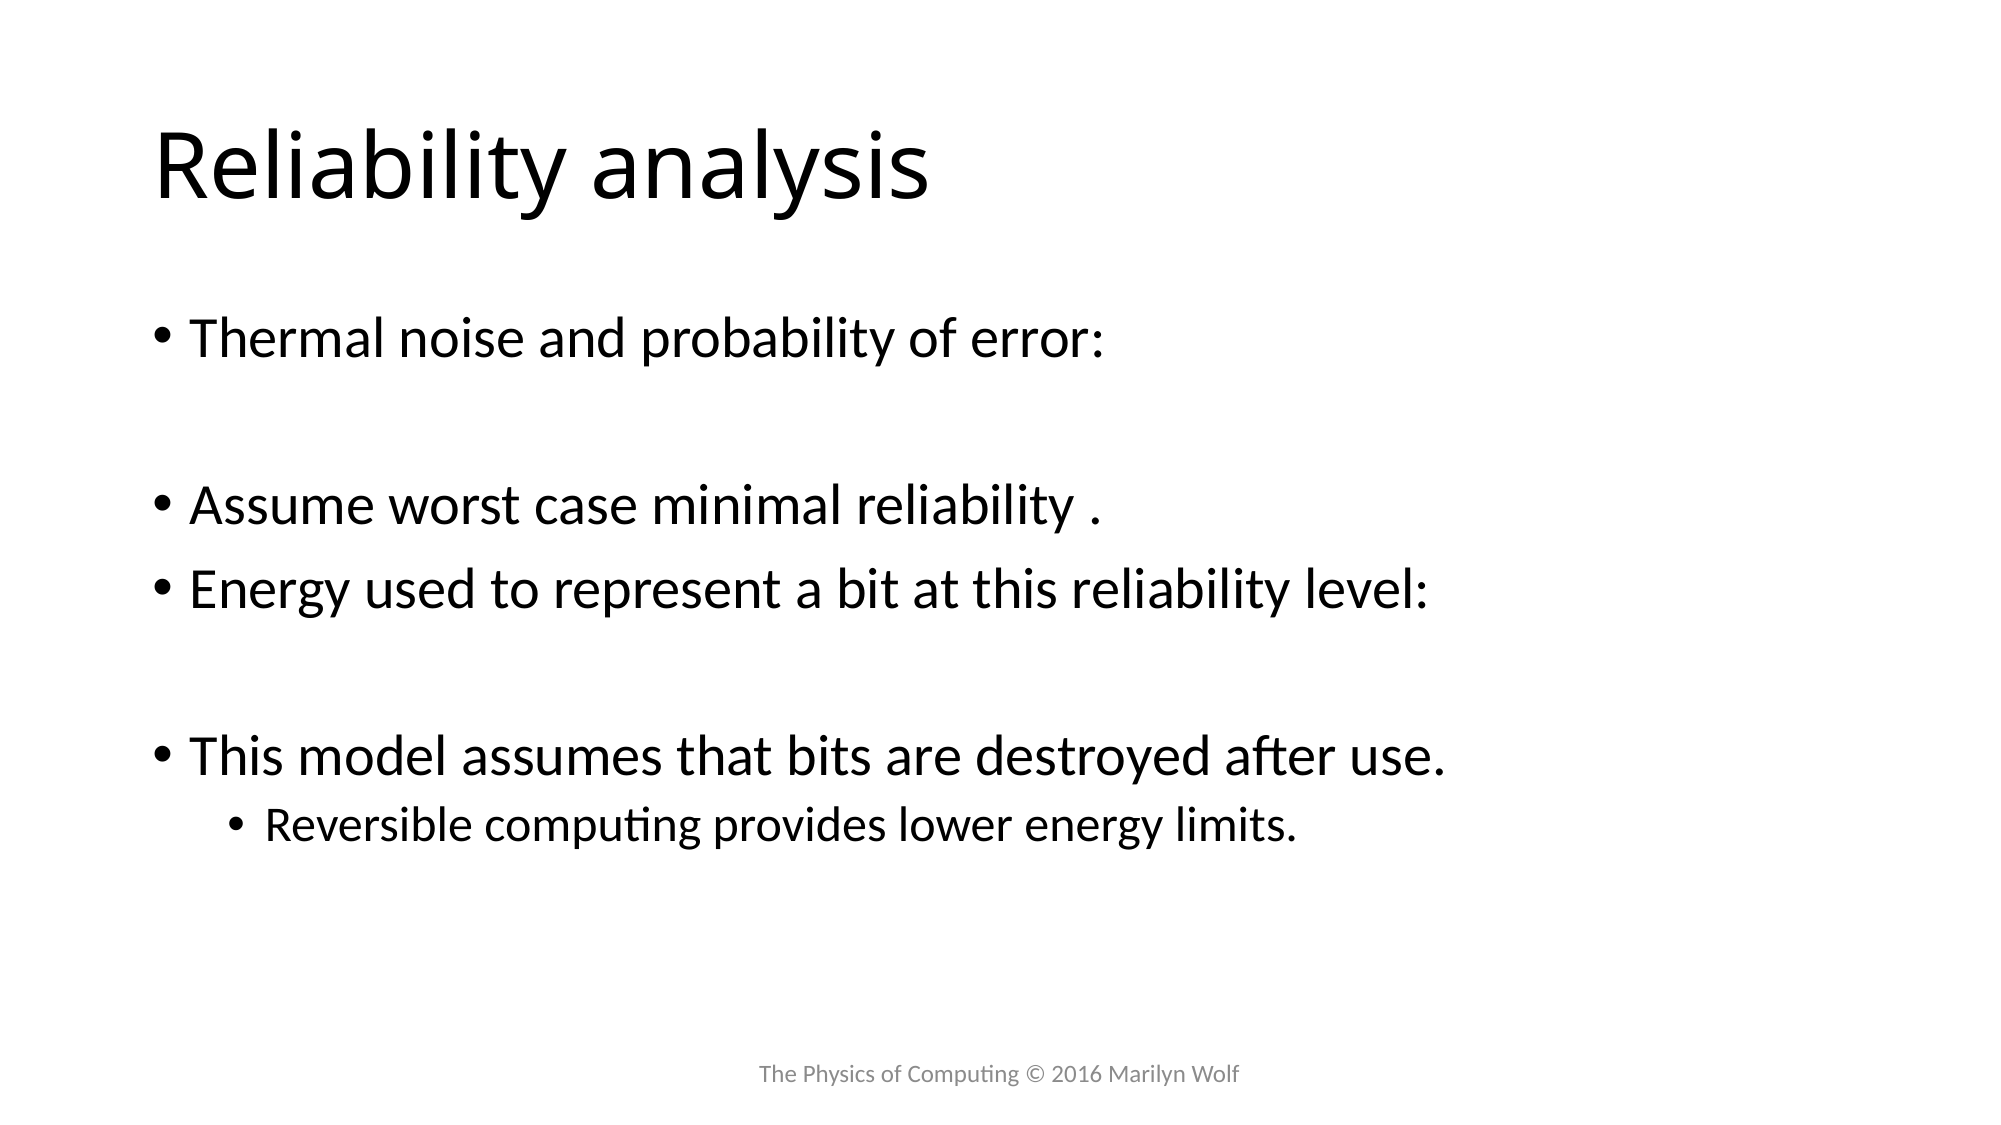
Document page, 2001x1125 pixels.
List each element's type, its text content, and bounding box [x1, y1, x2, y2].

title Reliability analysis [137, 59, 1863, 278]
footer The Physics of Computing © 2016 Marilyn Wolf [662, 1042, 1338, 1103]
